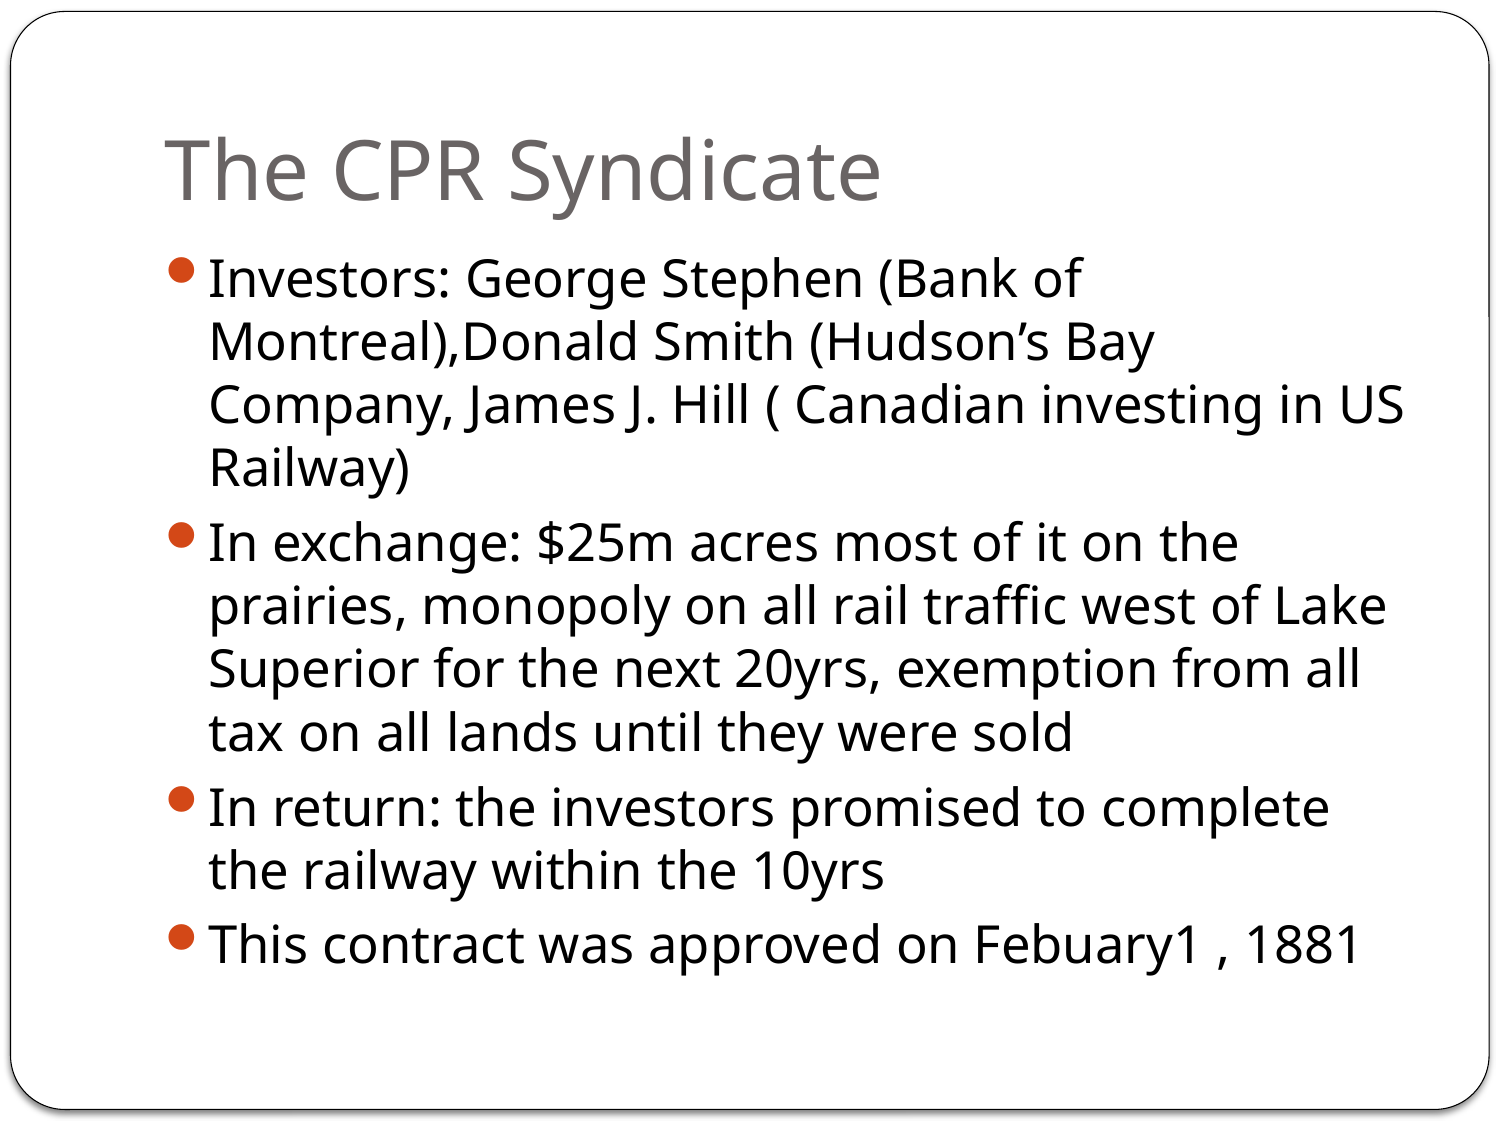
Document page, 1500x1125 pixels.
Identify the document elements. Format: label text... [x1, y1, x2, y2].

list Investors: George Stephen (Bank of Montreal),Donald Smith (Hudson’s Bay Company, James J. Hill ( Canadian investing in US Railway) In exchange: $25m acres most of it on the prairies, monopoly on all rail traffic west of Lake Superior for the next 20yrs, exemption from all tax on all lands until they were sold In return: the investors promised to complete the railway within the 10yrs This contract was approved on Febuary1 , 1881 [150, 237, 1425, 988]
title The CPR Syndicate [150, 45, 1425, 233]
